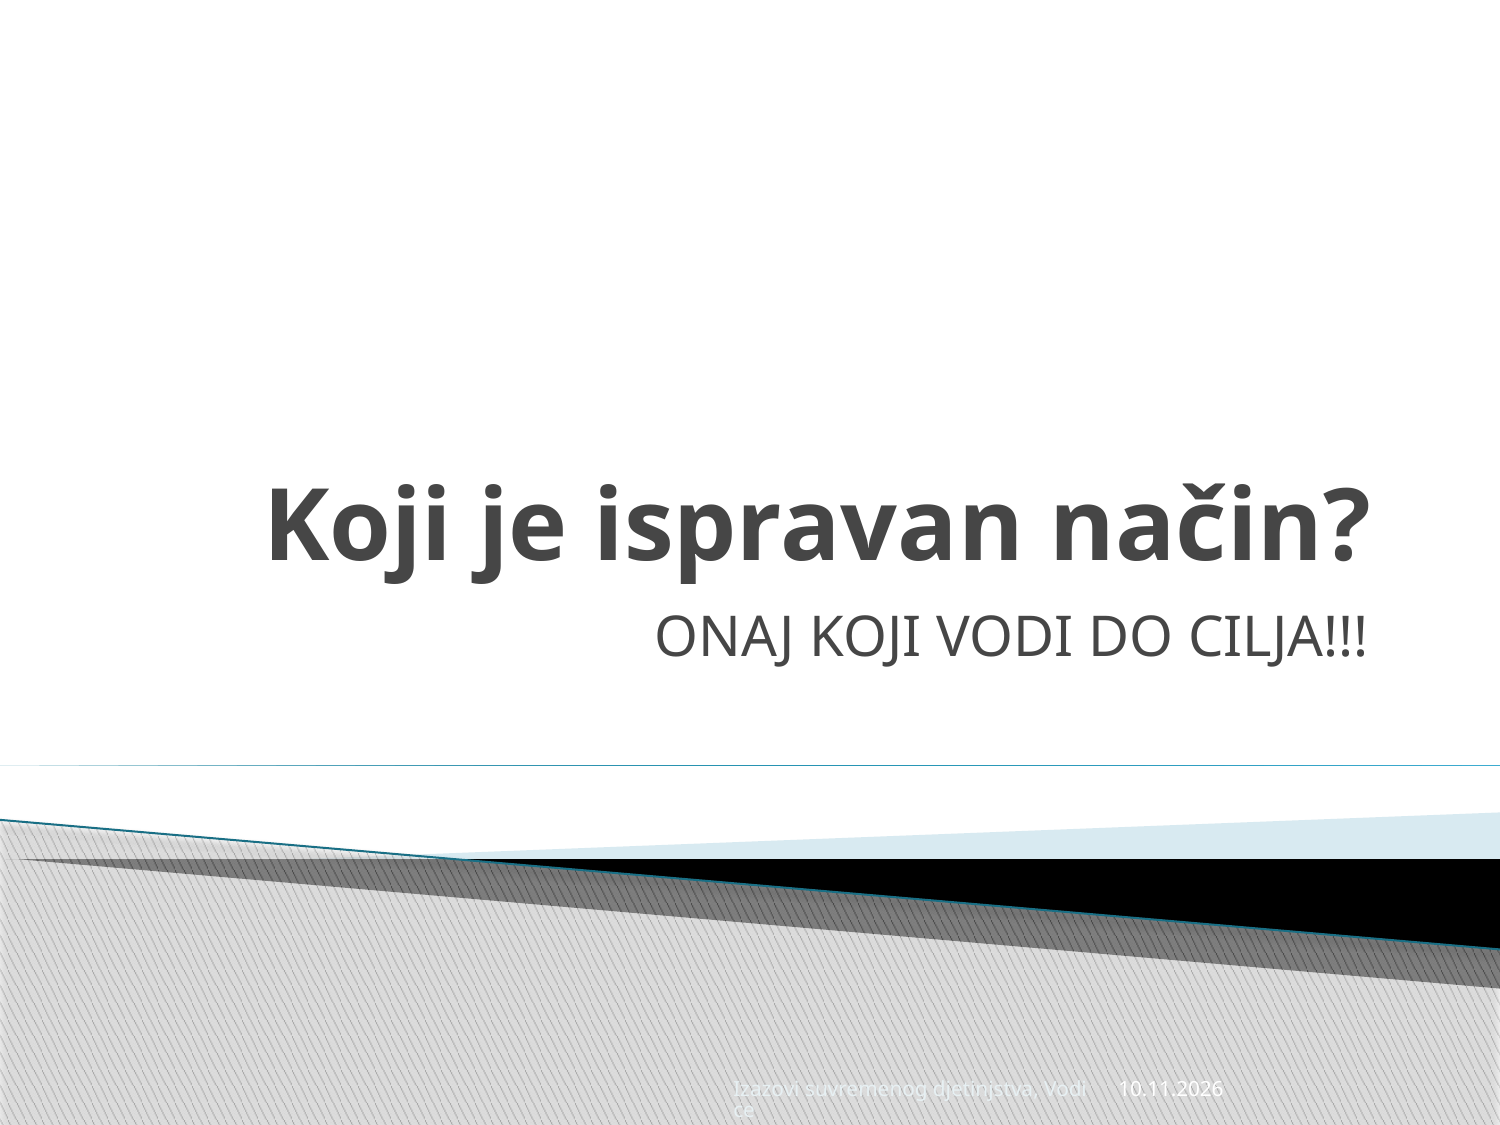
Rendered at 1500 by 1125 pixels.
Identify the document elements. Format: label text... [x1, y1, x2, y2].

subtitle ONAJ KOJI VODI DO CILJA!!! [112, 592, 1388, 790]
footer Izazovi suvremenog djetinjstva, Vodice [718, 1051, 1105, 1112]
title Koji je ispravan način? [112, 287, 1388, 588]
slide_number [1105, 1051, 1419, 1112]
picture [5, 859, 1500, 989]
